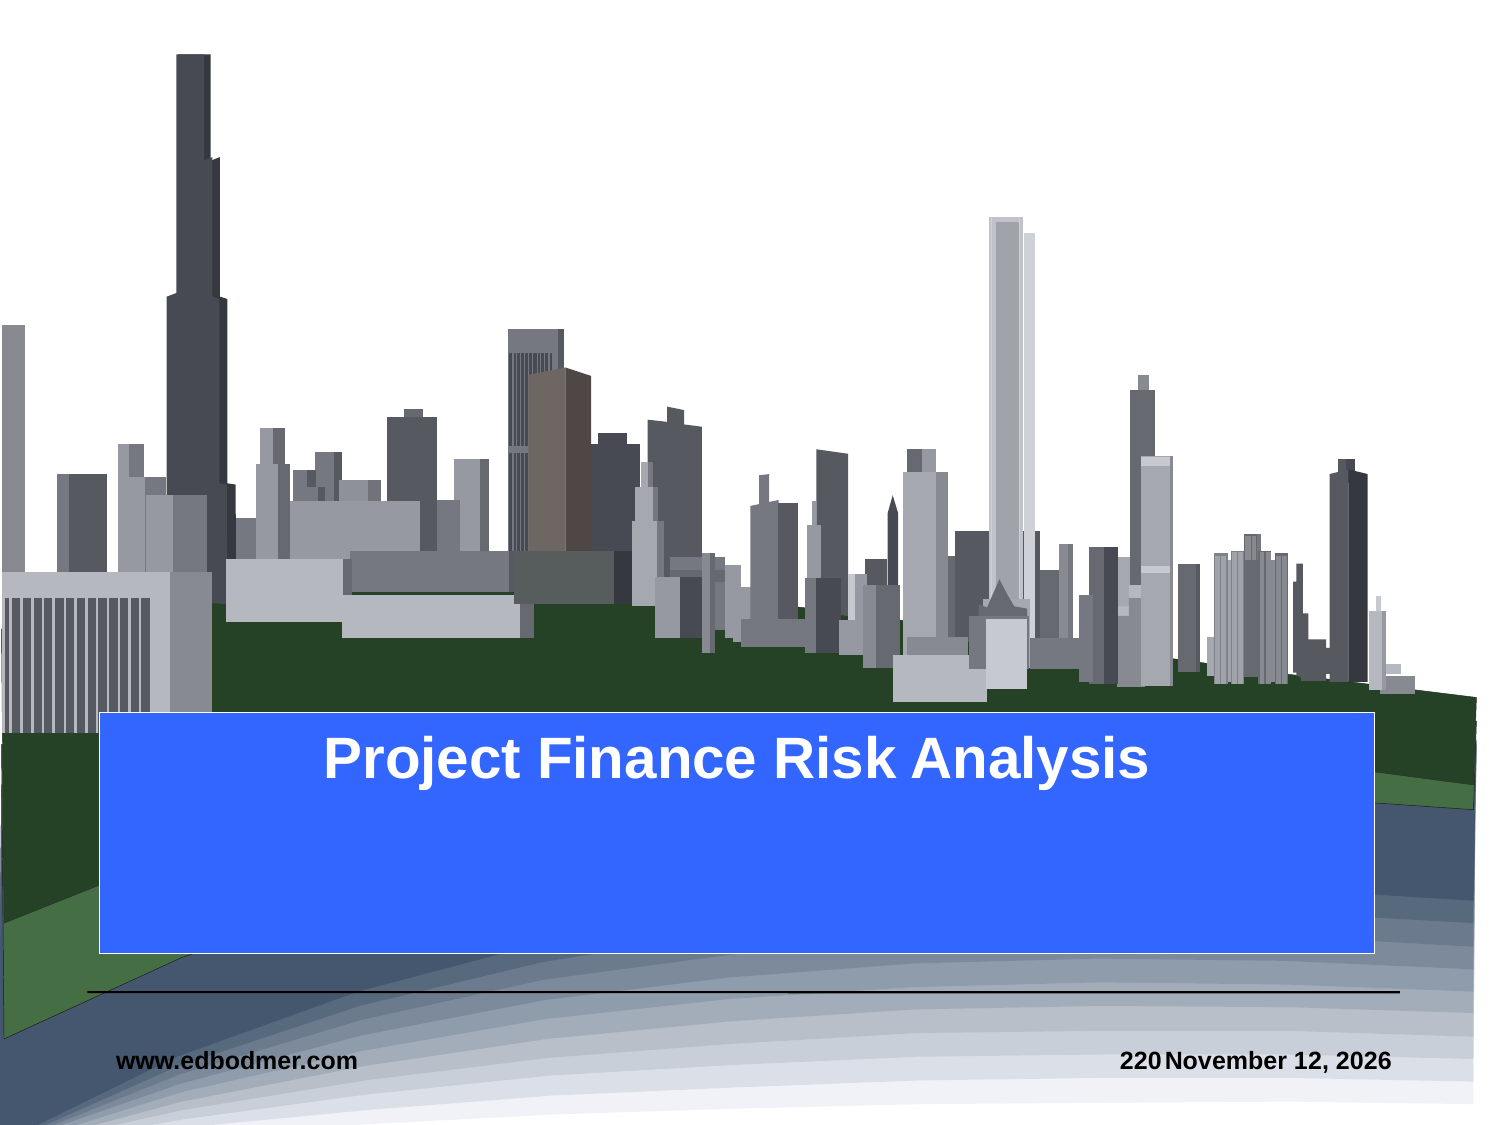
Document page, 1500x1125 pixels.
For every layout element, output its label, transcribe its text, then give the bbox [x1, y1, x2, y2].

title Project Finance Risk Analysis [99, 712, 1375, 954]
